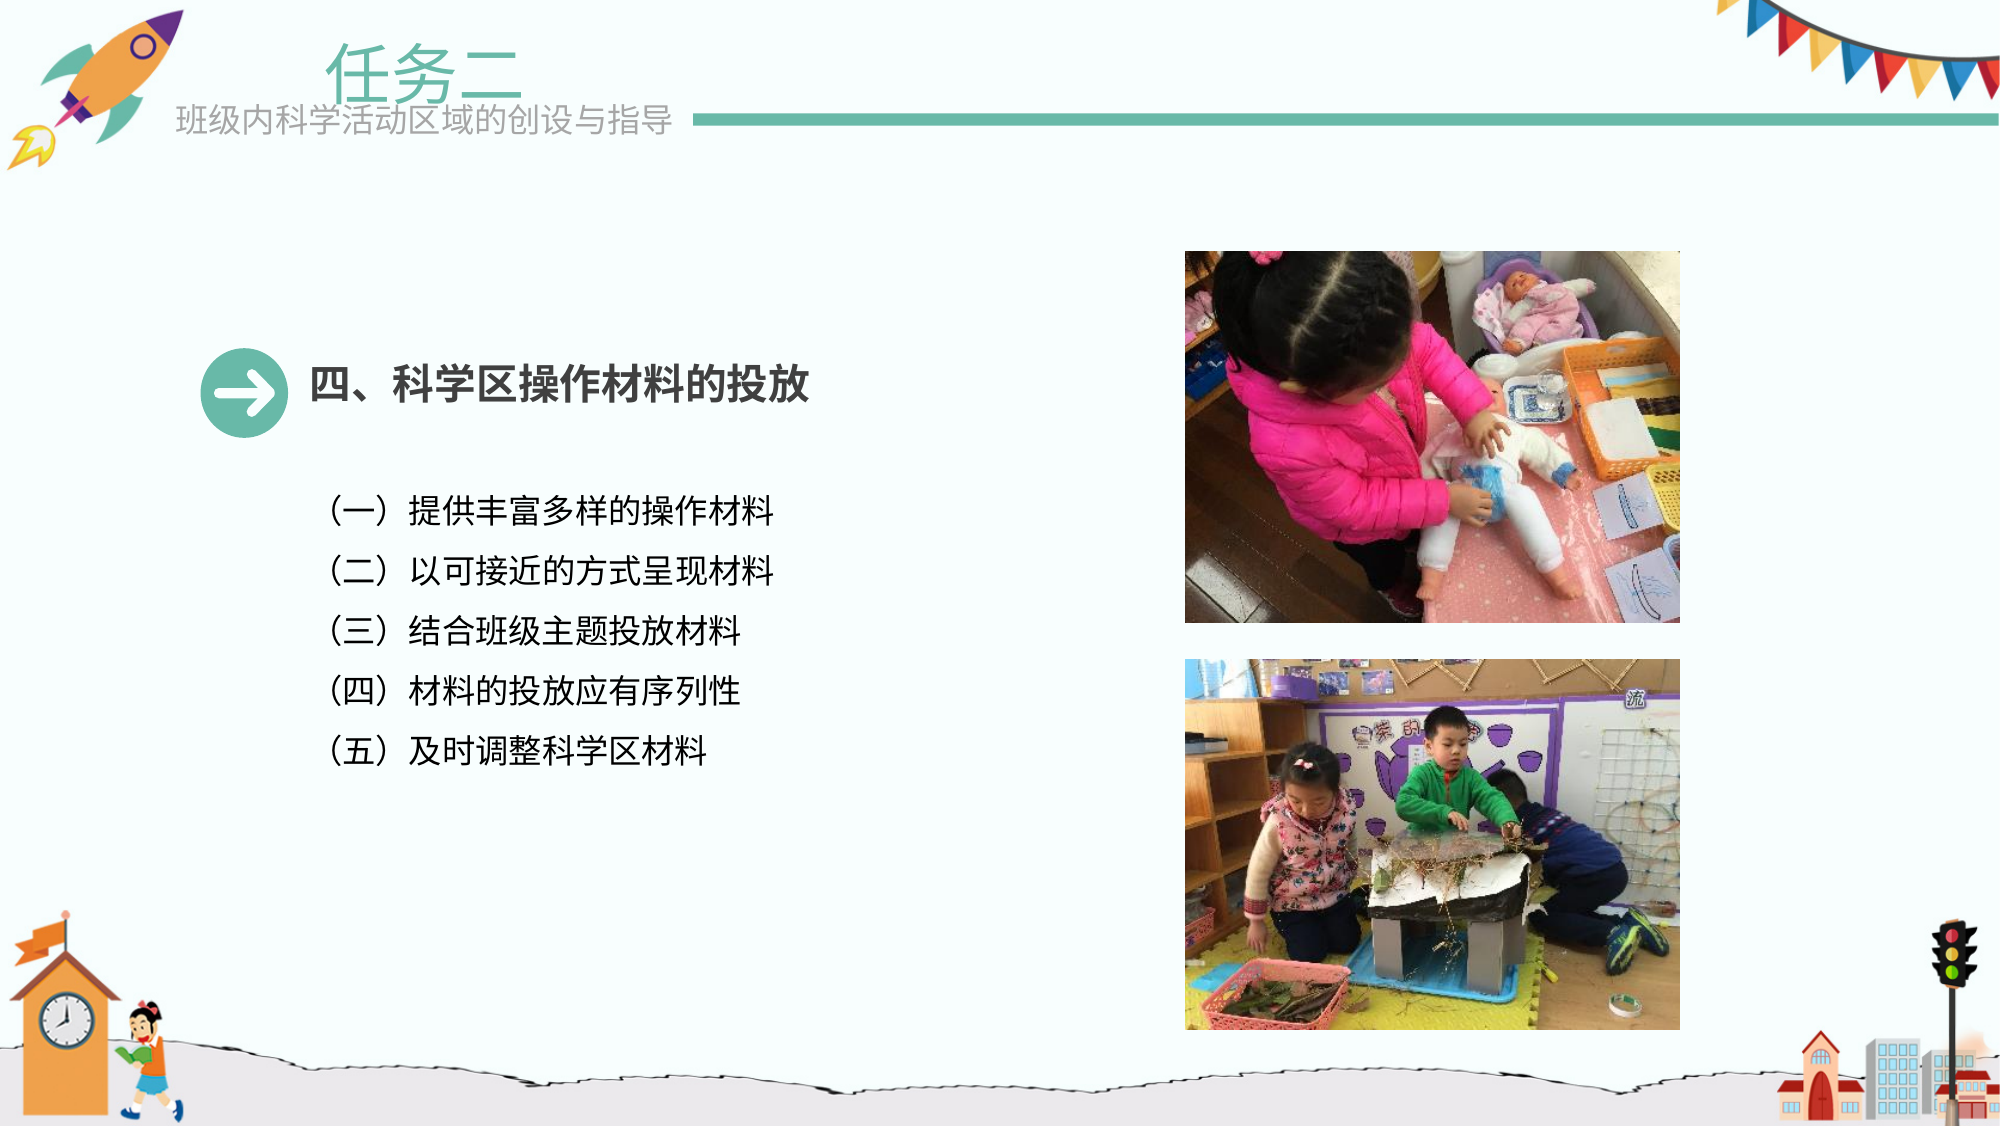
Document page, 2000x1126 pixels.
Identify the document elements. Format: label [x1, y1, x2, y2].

picture [0, 0, 2000, 1126]
text_box [155, 32, 1999, 140]
text_box [200, 347, 1738, 782]
